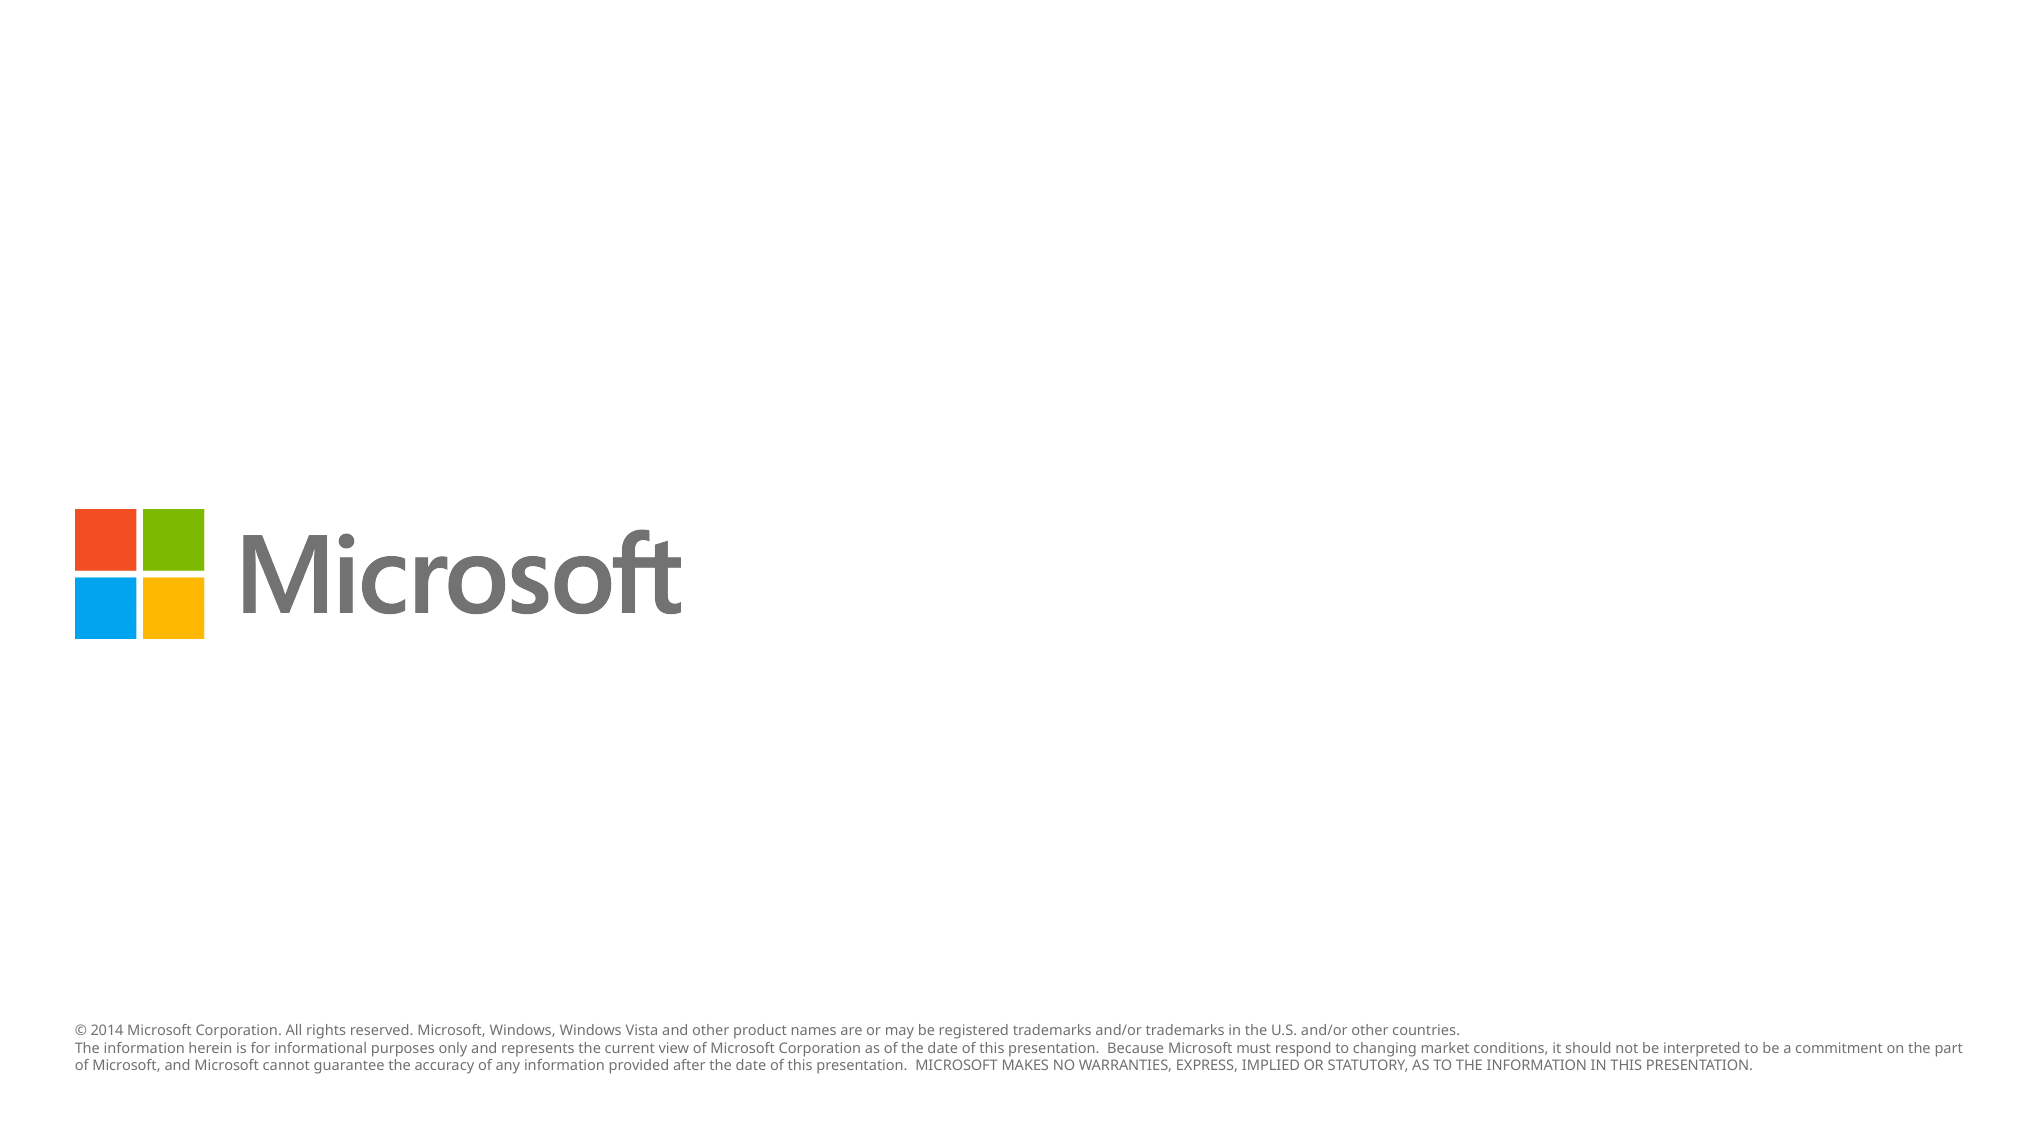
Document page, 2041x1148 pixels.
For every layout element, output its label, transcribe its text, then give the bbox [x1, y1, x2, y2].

picture [75, 508, 681, 639]
text_box © 2014 Microsoft Corporation. All rights reserved. Microsoft, Windows, Windows Vista and other product names are or may be registered trademarks and/or trademarks in the U.S. and/or other countries. The information herein is for informational purposes only and represents the current view of Microsoft Corporation as of the date of this presentation. Because Microsoft must respond to changing market conditions, it should not be interpreted to be a commitment on the part of Microsoft, and Microsoft cannot guarantee the accuracy of any information provided after the date of this presentation. MICROSOFT MAKES NO WARRANTIES, EXPRESS, IMPLIED OR STATUTORY, AS TO THE INFORMATION IN THIS PRESENTATION. [44, 997, 1995, 1098]
